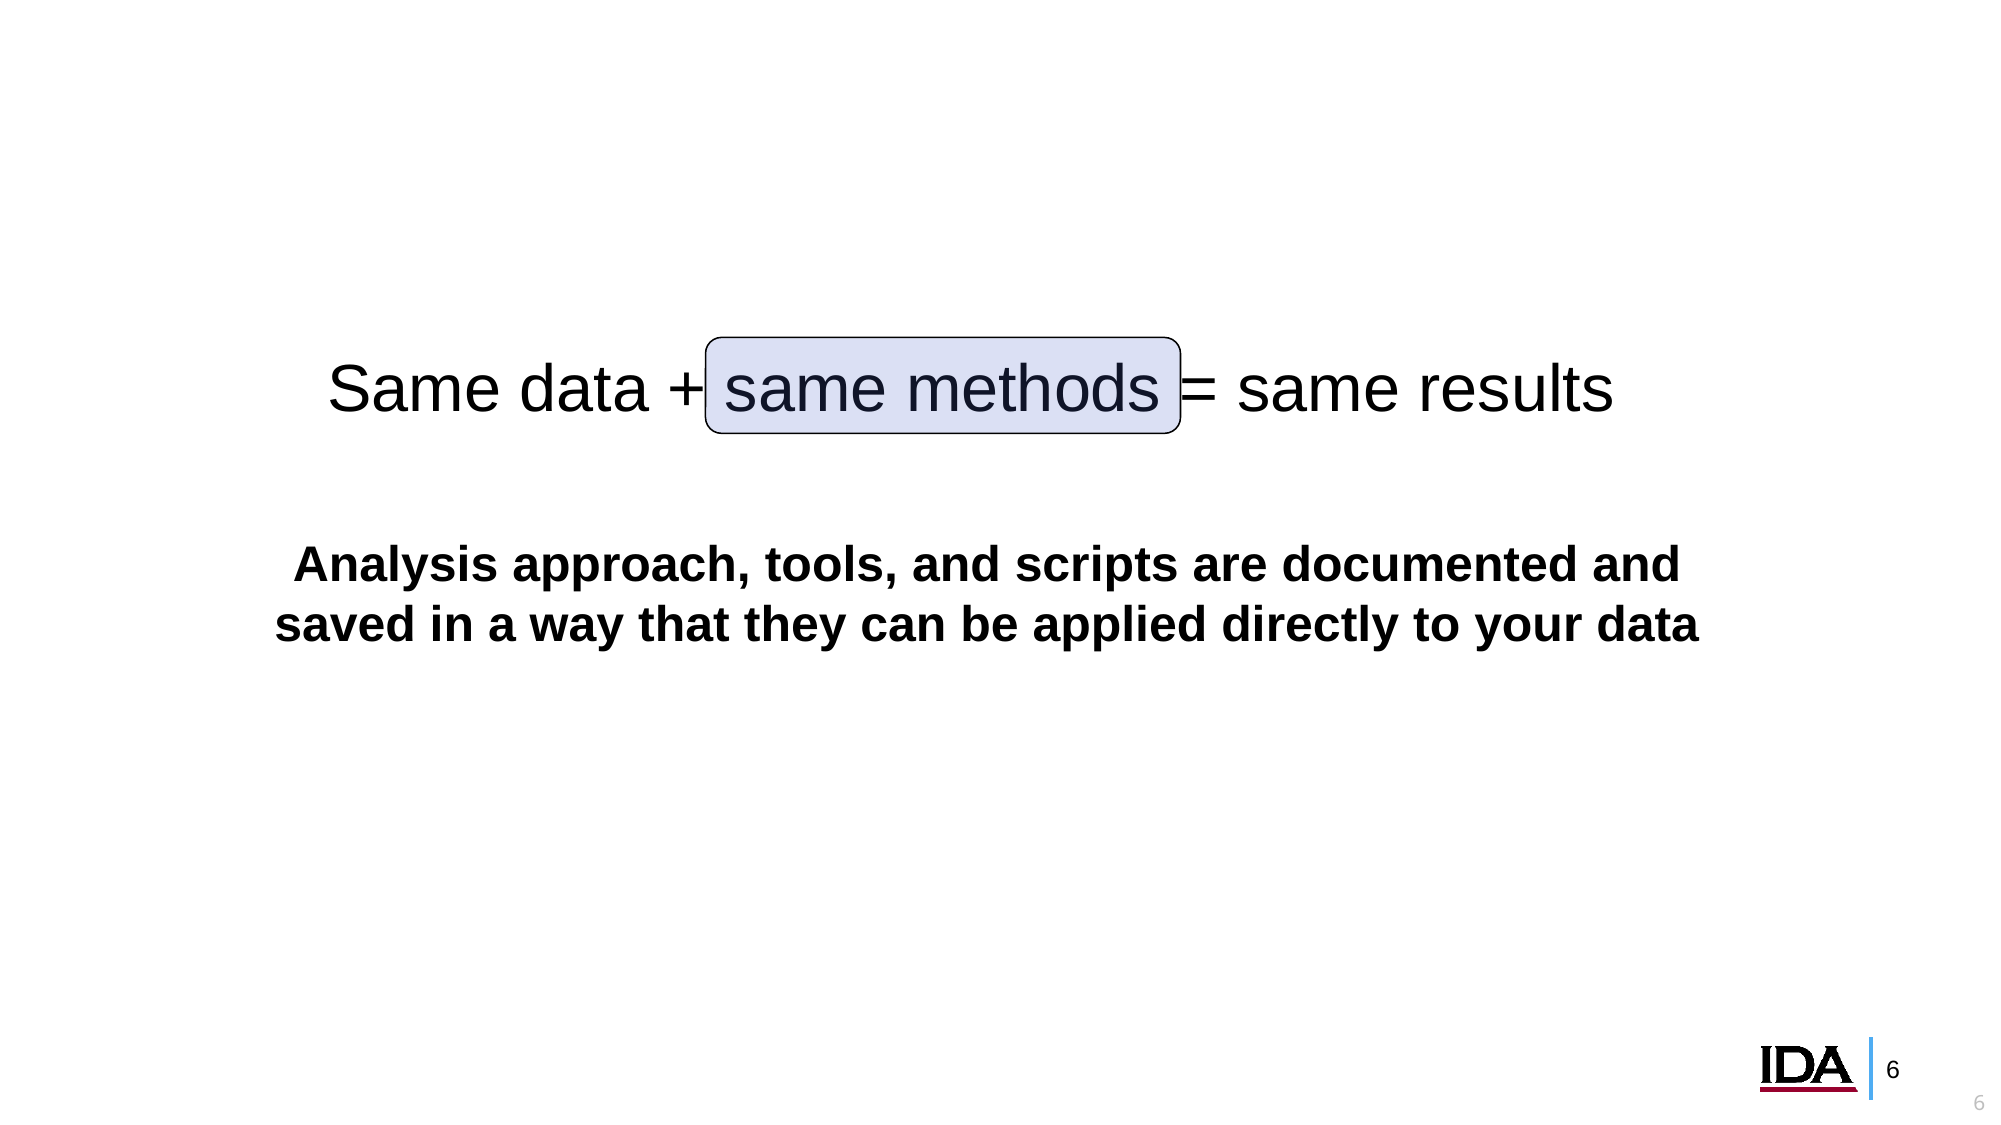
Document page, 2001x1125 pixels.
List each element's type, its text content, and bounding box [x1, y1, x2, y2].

text_box [705, 337, 1181, 434]
title Analysis approach, tools, and scripts are documented and saved in a way that they can be applied directly to your data [249, 512, 1725, 670]
picture [1760, 1046, 1858, 1092]
slide_number 5 [1866, 1065, 2000, 1125]
text_box Same data + same methods = same results [1169, 337, 1700, 433]
text_box Same data + same methods = same results [312, 337, 717, 433]
